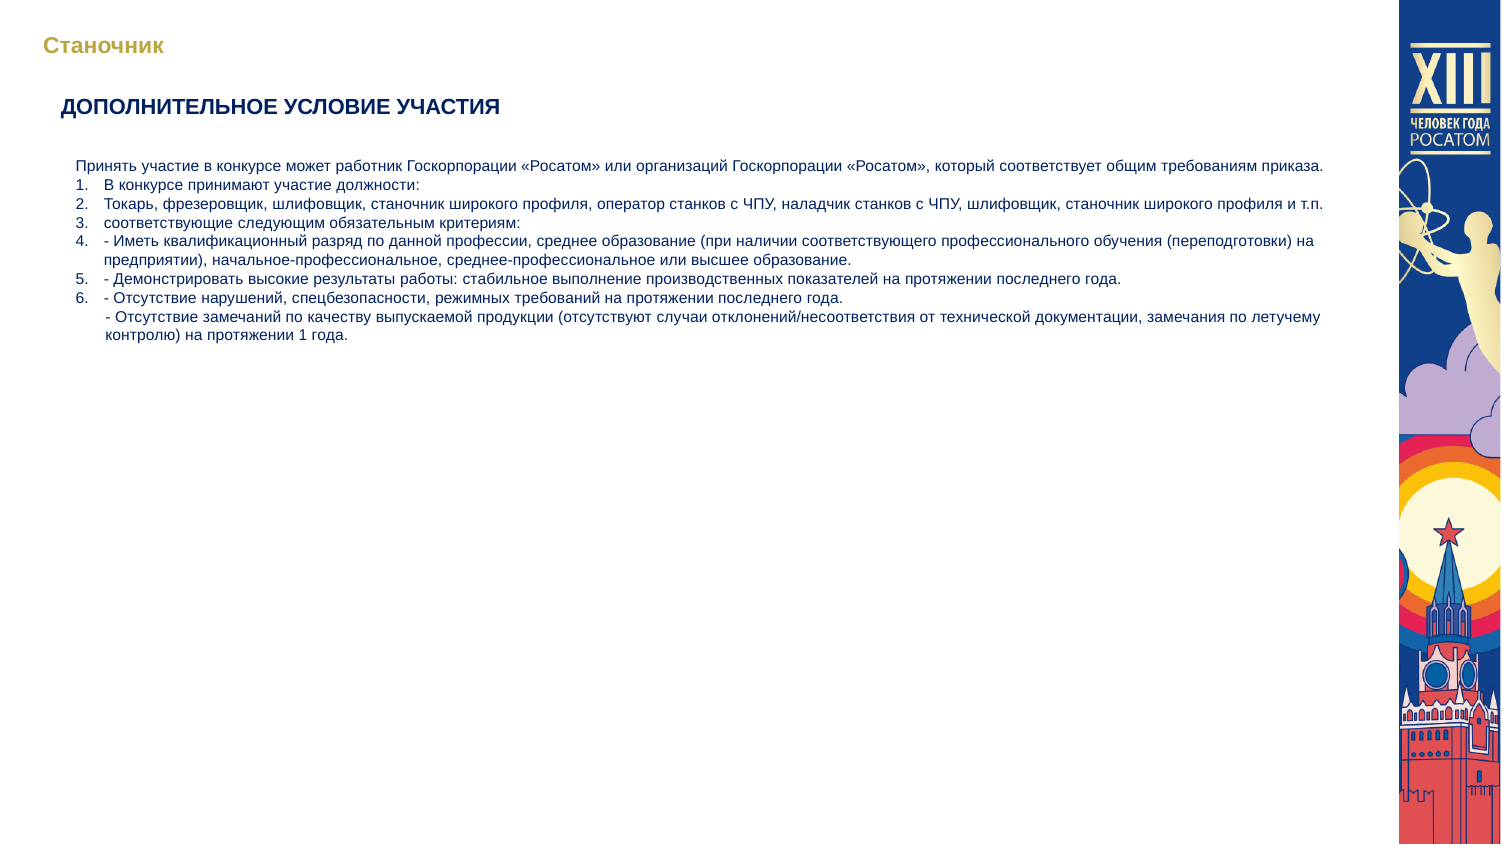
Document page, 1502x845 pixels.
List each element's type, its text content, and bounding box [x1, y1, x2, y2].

text_box ДОПОЛНИТЕЛЬНОЕ УСЛОВИЕ УЧАСТИЯ [60, 79, 652, 122]
text_box Принять участие в конкурсе может работник Госкорпорации «Росатом» или организаций Госкорпорации «Росатом», который соответствует общим требованиям приказа. В конкурсе принимают участие должности: Токарь, фрезеровщик, шлифовщик, станочник широкого профиля, оператор станков с ЧПУ, наладчик станков с ЧПУ, шлифовщик, станочник широкого профиля и т.п. соответствующие следующим обязательным критериям: - Иметь квалификационный разряд по данной профессии, среднее образование (при наличии соответствующего профессионального обучения (переподготовки) на предприятии), начальное-профессиональное, среднее-профессиональное или высшее образование. - Демонстрировать высокие результаты работы: стабильное выполнение производственных показателей на протяжении последнего года. - Отсутствие нарушений, спецбезопасности, режимных требований на протяжении последнего года. - Отсутствие замечаний по качеству выпускаемой продукции (отсутствуют случаи отклонений/несоответствия от технической документации, замечания по летучему контролю) на протяжении 1 года. [60, 148, 1365, 352]
text_box Станочник [28, 23, 1402, 66]
picture [0, 0, 1501, 844]
